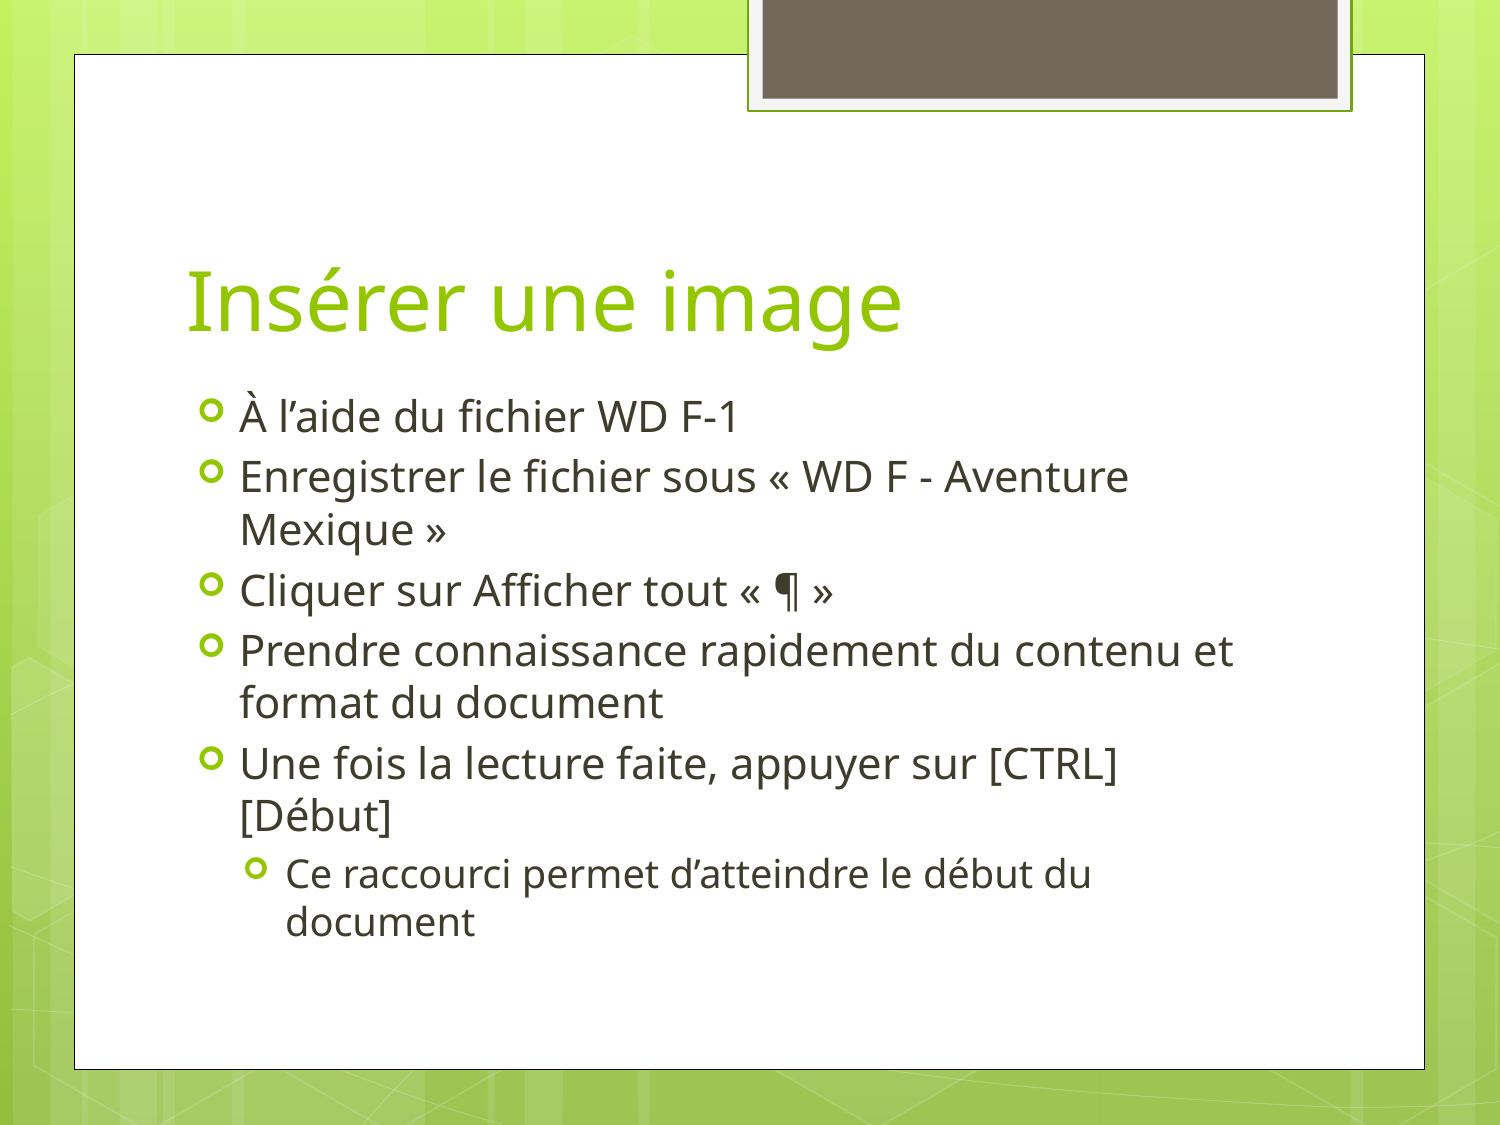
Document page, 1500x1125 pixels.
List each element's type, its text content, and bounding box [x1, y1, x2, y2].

list À l’aide du fichier WD F-1 Enregistrer le fichier sous « WD F - Aventure Mexique » Cliquer sur Afficher tout « ¶ » Prendre connaissance rapidement du contenu et format du document Une fois la lecture faite, appuyer sur [CTRL][Début] Ce raccourci permet d’atteindre le début du document [171, 381, 1283, 957]
title Insérer une image [171, 168, 1324, 357]
